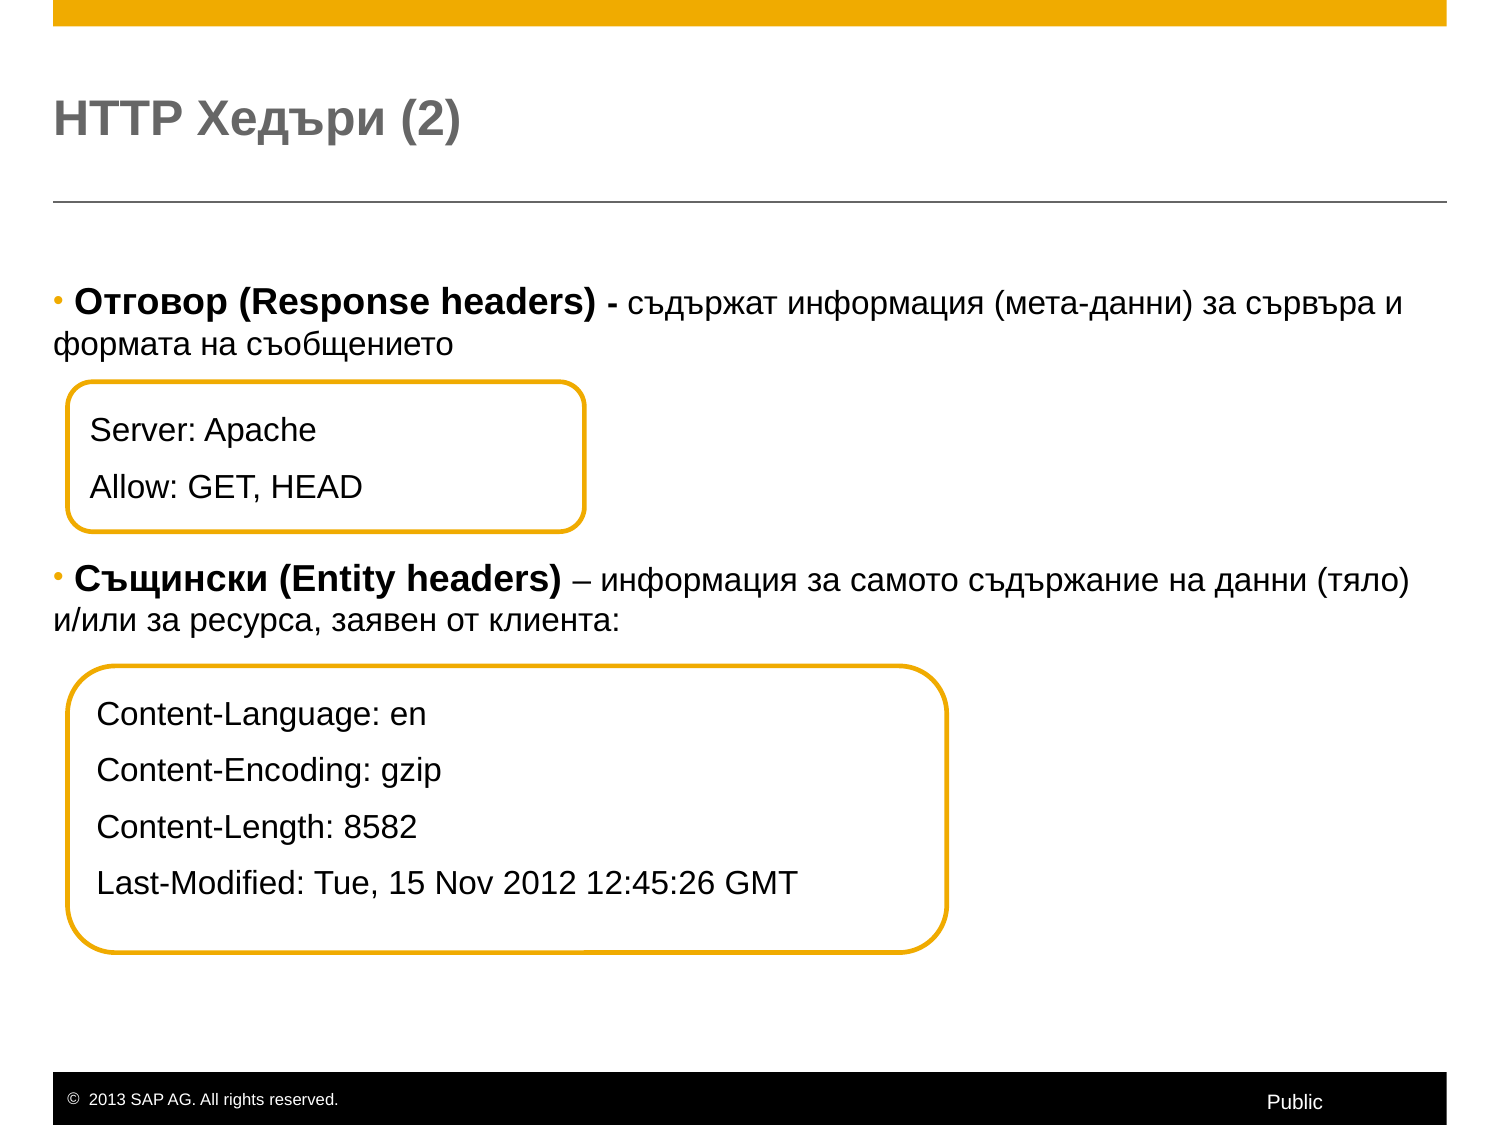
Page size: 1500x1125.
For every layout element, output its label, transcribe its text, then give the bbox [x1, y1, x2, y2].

title HTTP Хедъри (2) [53, 53, 1447, 178]
text_box Content-Language: en Content-Encoding: gzip Content-Length: 8582 Last-Modified: Tue, 15 Nov 2012 12:45:26 GMT [65, 664, 949, 955]
text_box Server: Apache Allow: GET, HEAD [65, 380, 586, 534]
list Отговор (Response headers) - съдържат информация (мета-данни) за сървъра и формата на съобщението Същински (Entity headers) – информация за самото съдържание на данни (тяло) и/или за ресурса, заявен от клиента: [53, 277, 1447, 998]
